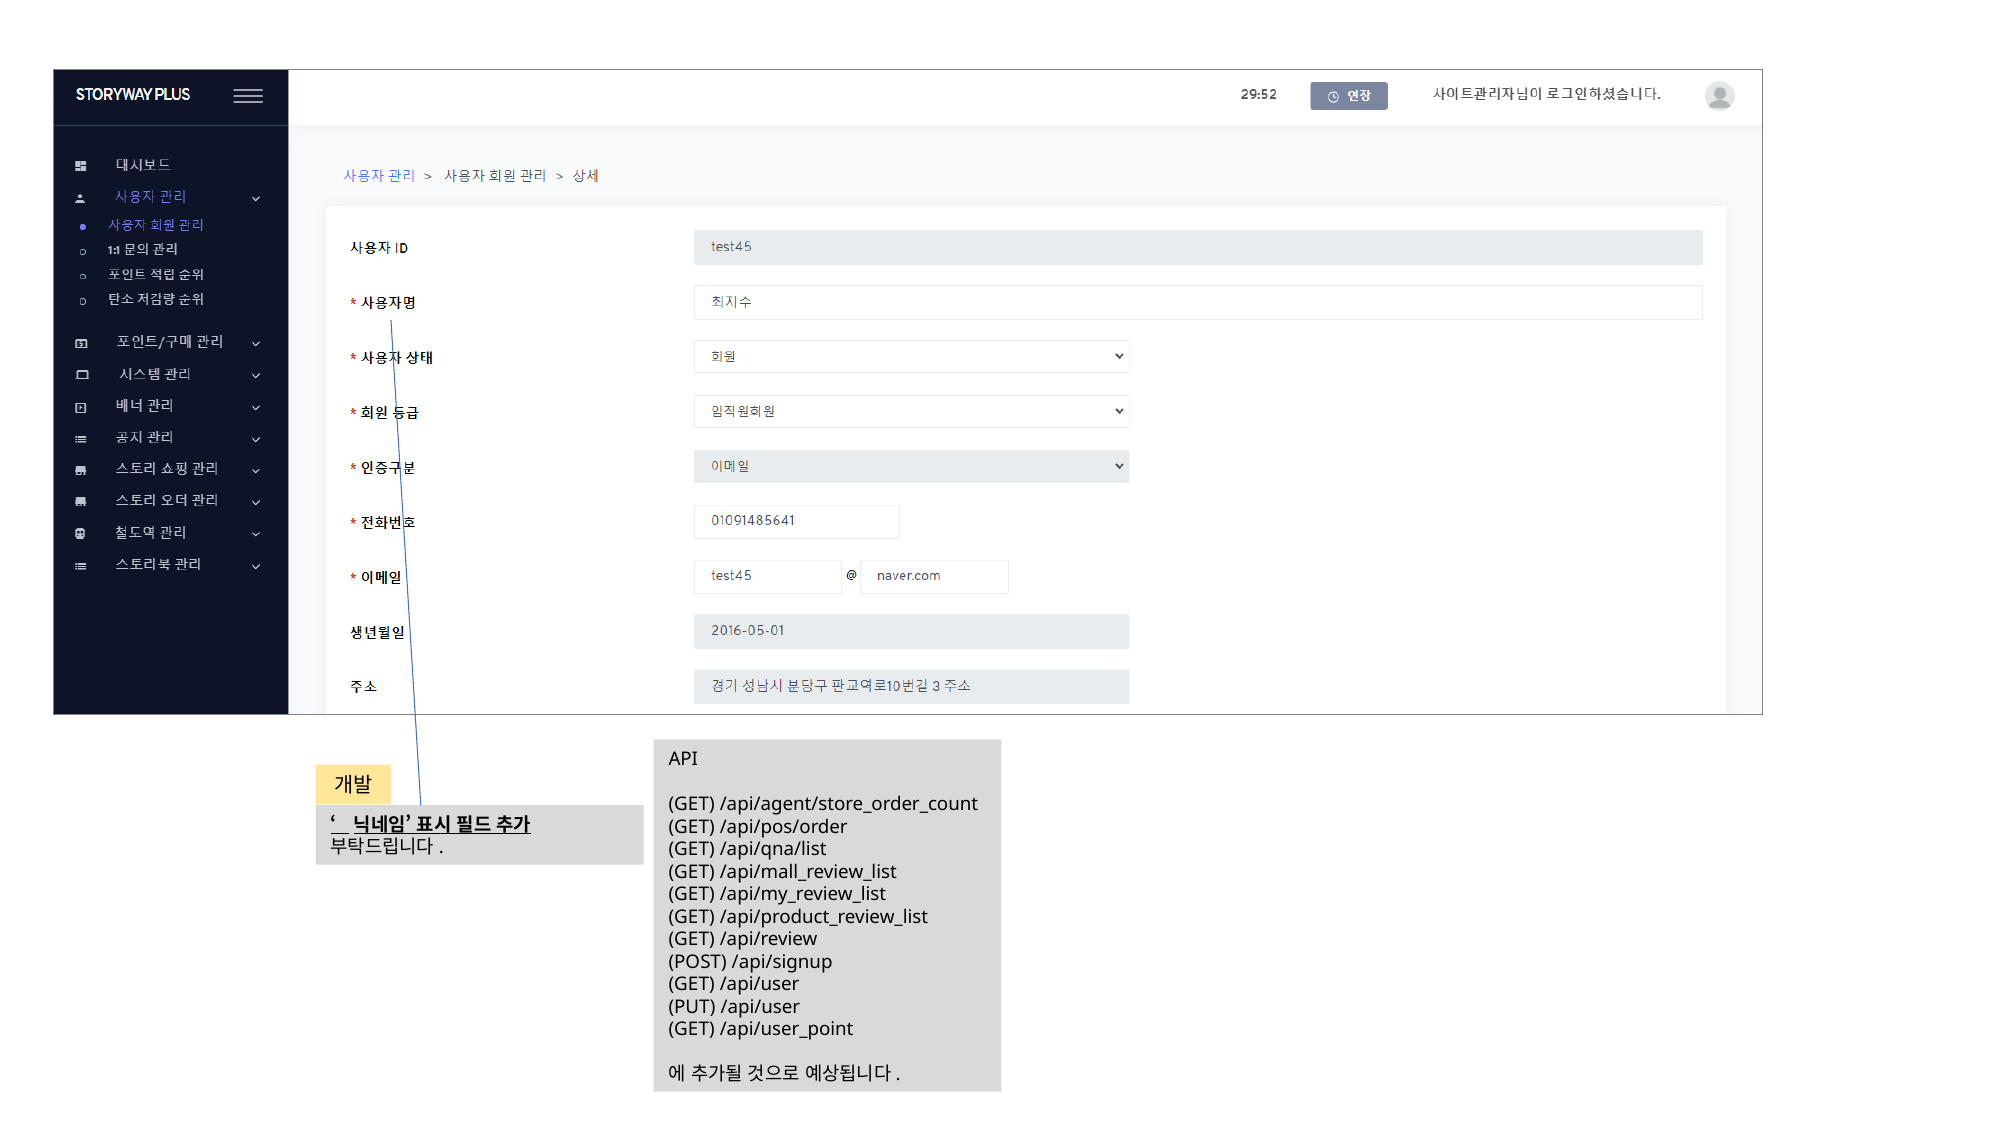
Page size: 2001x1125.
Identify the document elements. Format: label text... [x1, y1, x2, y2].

text_box 개발 [315, 764, 390, 805]
text_box ‘닉네임’ 표시 필드 추가 부탁드립니다. [315, 805, 644, 865]
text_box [390, 319, 421, 806]
picture [53, 69, 1763, 715]
text_box API (GET) /api/agent/store_order_count (GET) /api/pos/order (GET) /api/qna/list (GET) /api/mall_review_list (GET) /api/my_review_list (GET) /api/product_review_list (GET) /api/review (POST) /api/signup (GET) /api/user (PUT) /api/user (GET) /api/user_point 에 추가될 것으로 예상됩니다. [653, 739, 1002, 1092]
